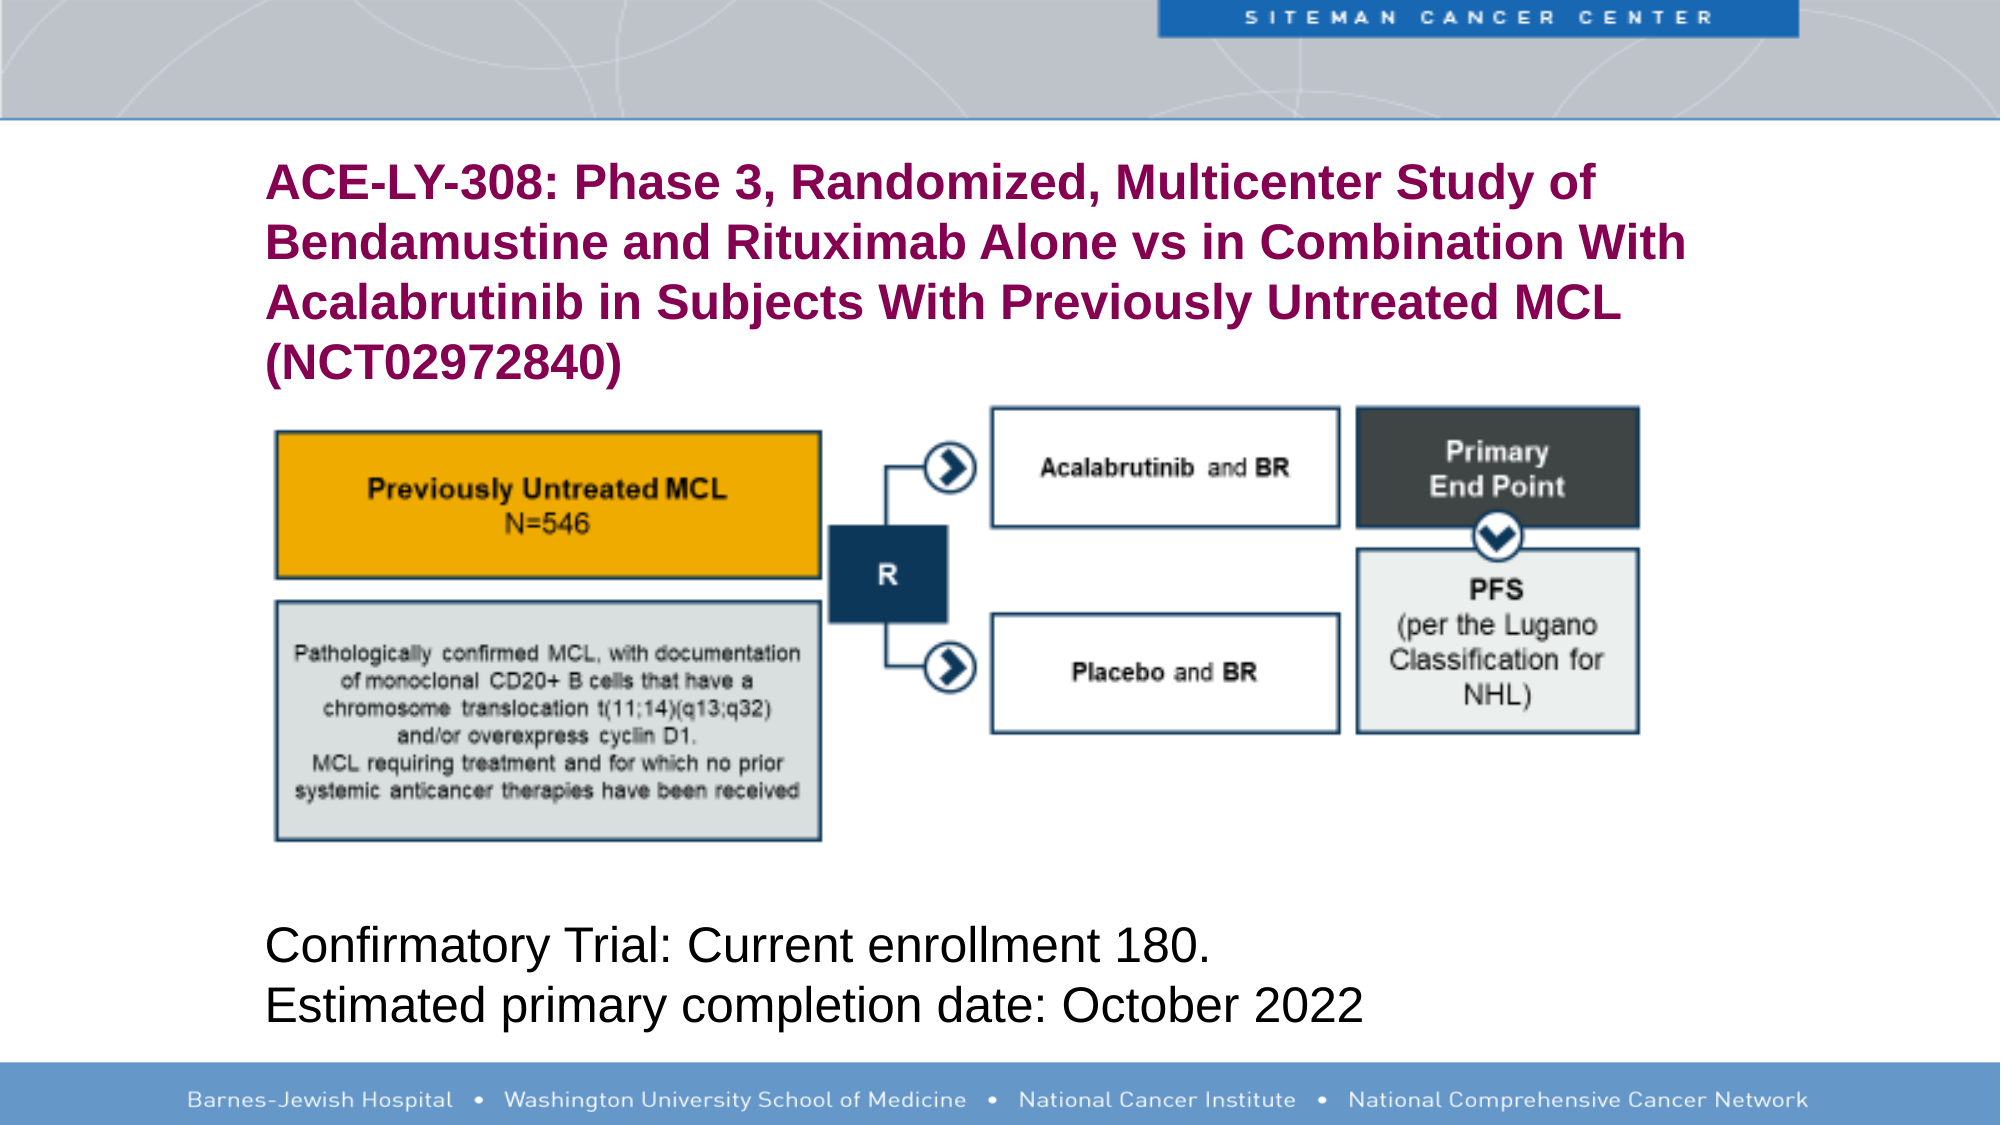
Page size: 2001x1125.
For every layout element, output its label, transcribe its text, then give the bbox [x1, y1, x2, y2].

text_box Confirmatory Trial: Current enrollment 180. Estimated primary completion date: October 2022 [249, 918, 1463, 1040]
picture [0, 0, 2000, 125]
picture [162, 1074, 1838, 1125]
text_box ACE-LY-308: Phase 3, Randomized, Multicenter Study of Bendamustine and Rituximab Alone vs in Combination With Acalabrutinib in Subjects With Previously Untreated MCL (NCT02972840) [249, 142, 1713, 359]
picture [226, 359, 1713, 911]
